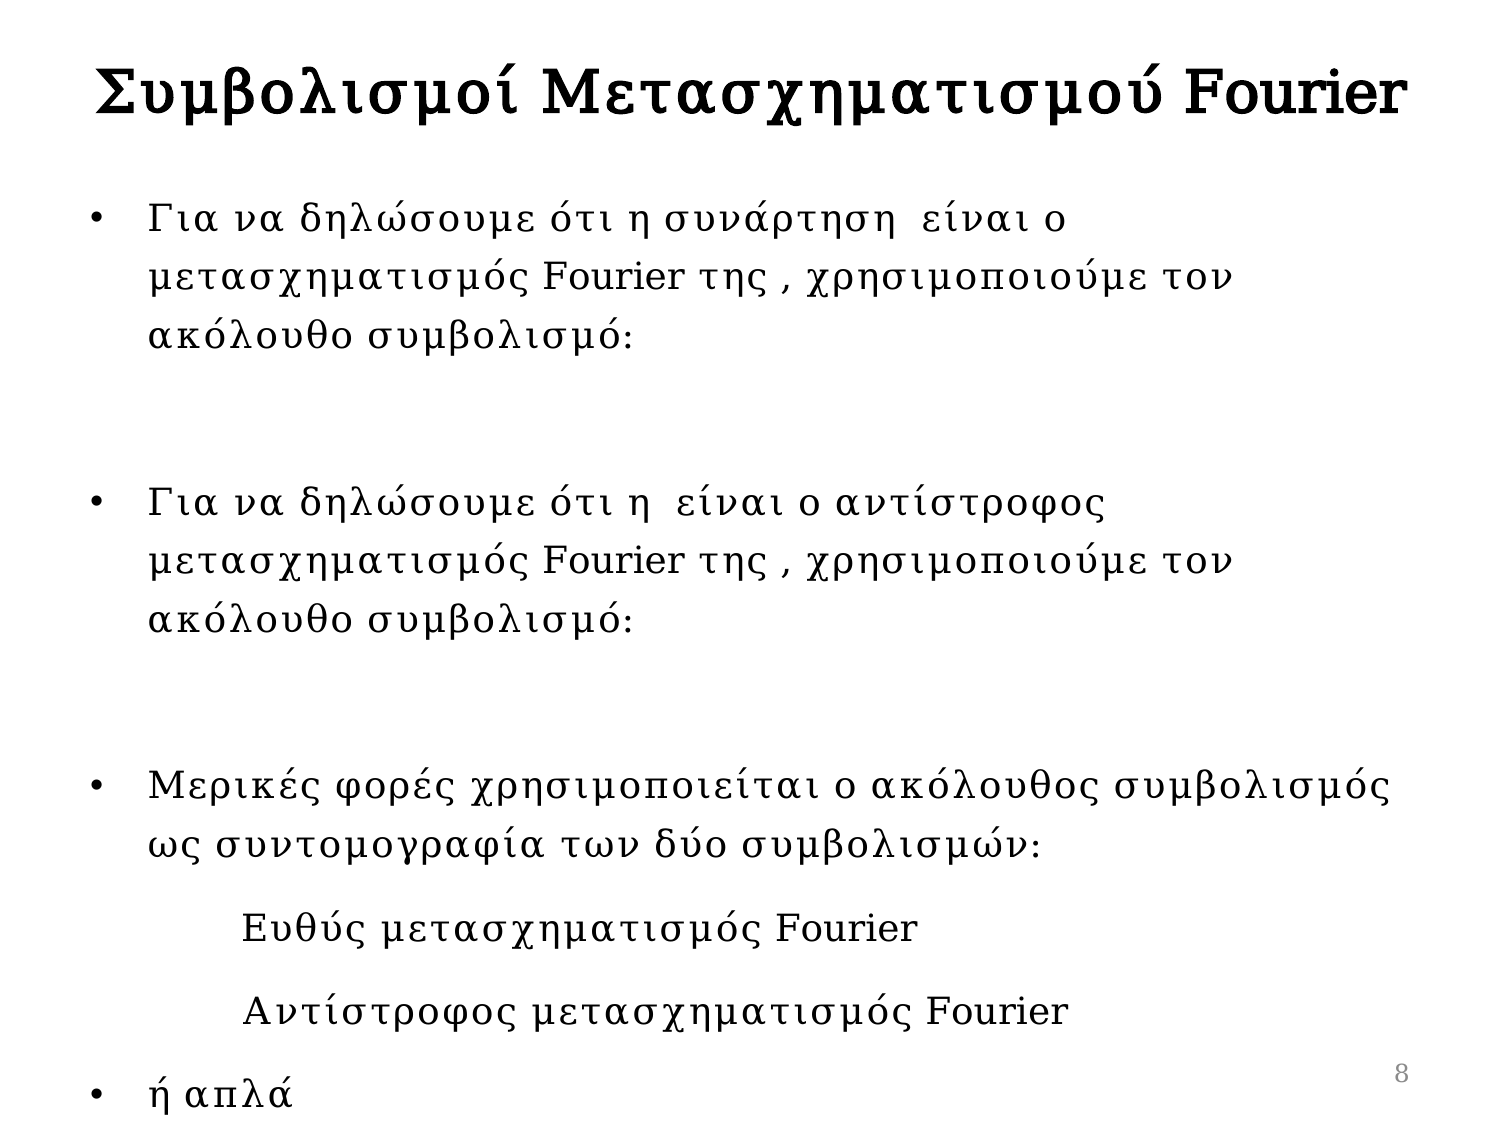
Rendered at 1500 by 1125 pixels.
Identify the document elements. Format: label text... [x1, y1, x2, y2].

slide_number 8 [1222, 1042, 1425, 1103]
title Συμβολισμοί Μετασχηματισμού Fourier [75, 19, 1425, 159]
